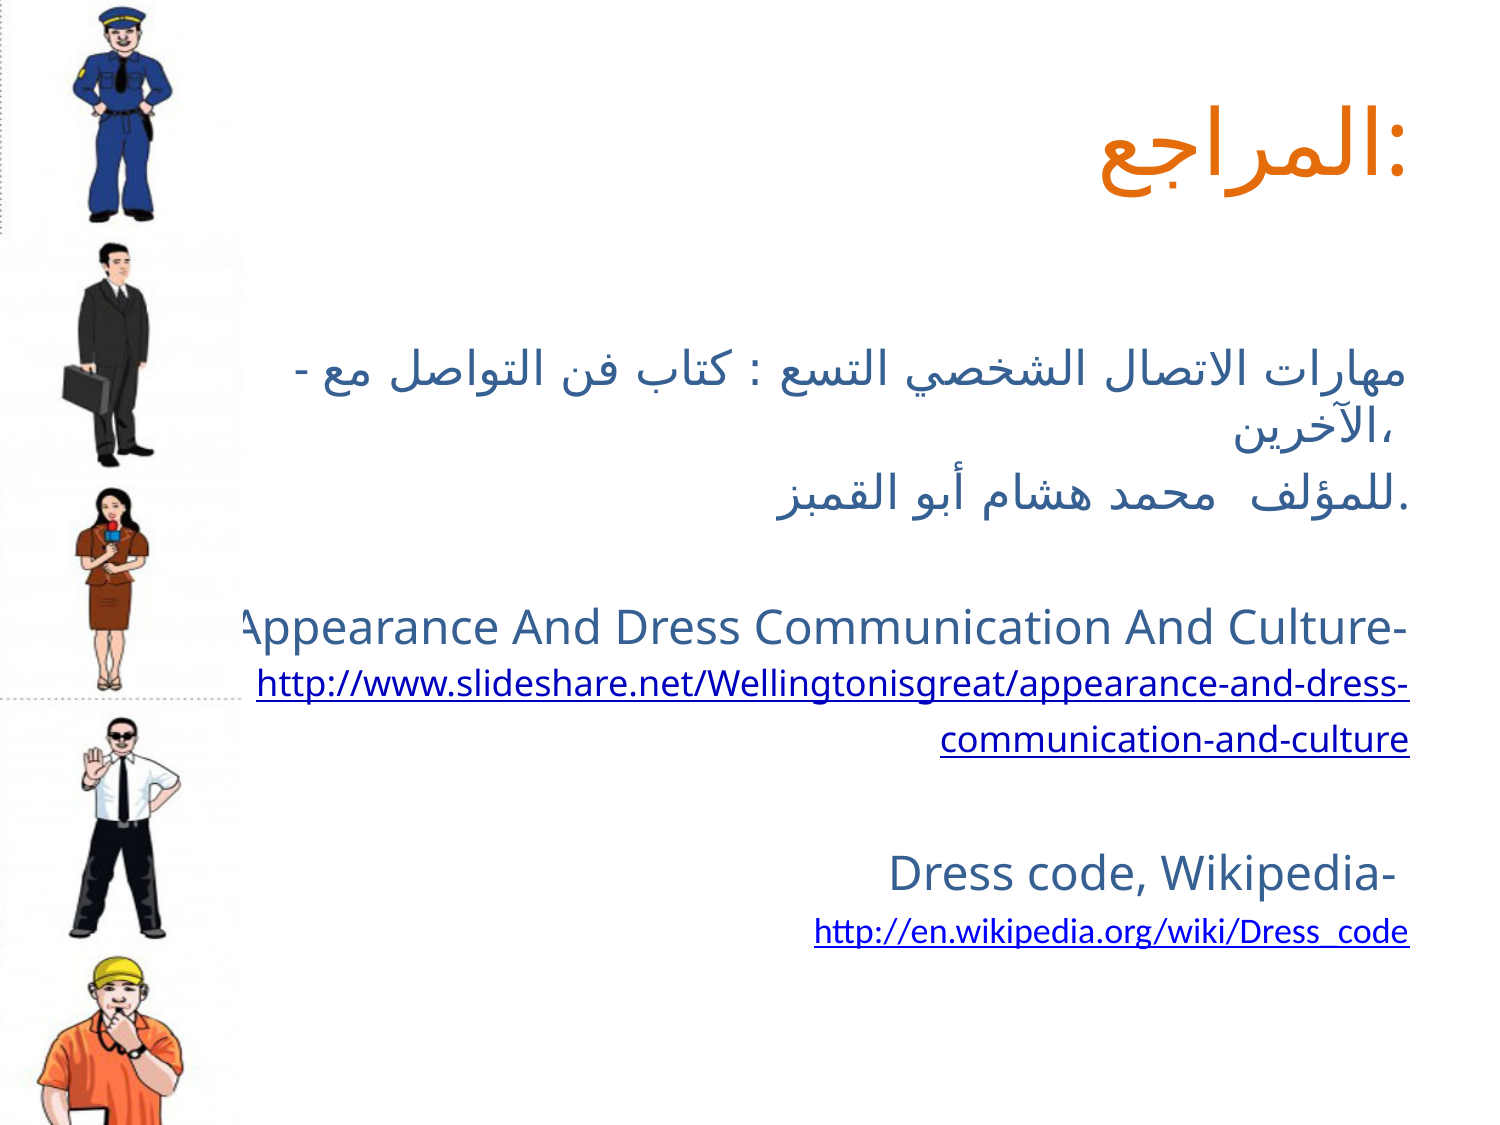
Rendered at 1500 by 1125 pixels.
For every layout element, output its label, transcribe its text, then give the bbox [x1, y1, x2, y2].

list - مهارات الاتصال الشخصي التسع : كتاب فن التواصل مع الآخرين، للمؤلف محمد هشام أبو القمبز. Appearance And Dress Communication And Culture- http://www.slideshare.net/Wellingtonisgreat/appearance-and-dress- communication-and-culture Dress code, Wikipedia- http://en.wikipedia.org/wiki/Dress_code [246, 262, 1425, 1005]
title المراجع: [246, 45, 1425, 233]
picture [0, 0, 243, 1125]
